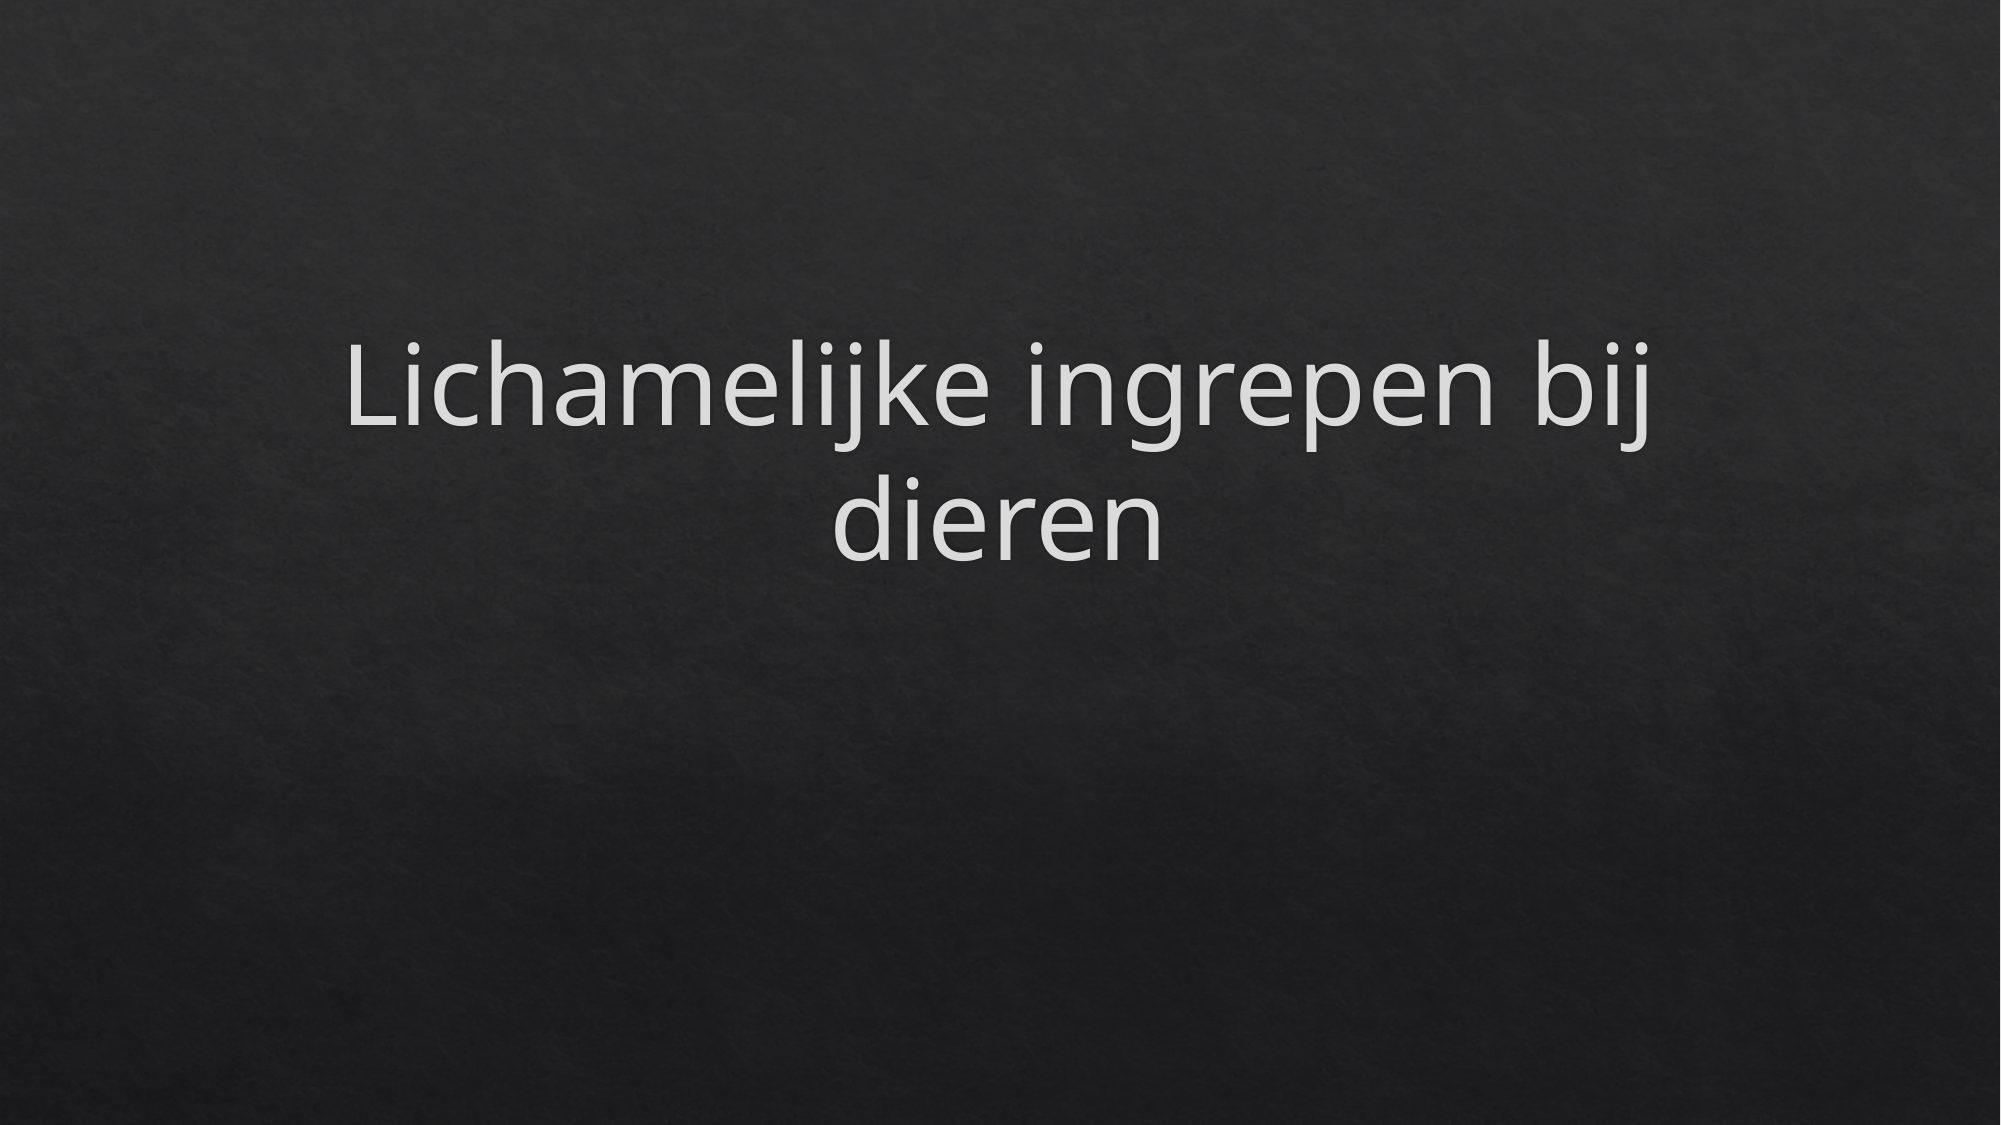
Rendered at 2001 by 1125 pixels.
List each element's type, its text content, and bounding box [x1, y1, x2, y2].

title Lichamelijke ingrepen bij dieren [224, 290, 1774, 591]
